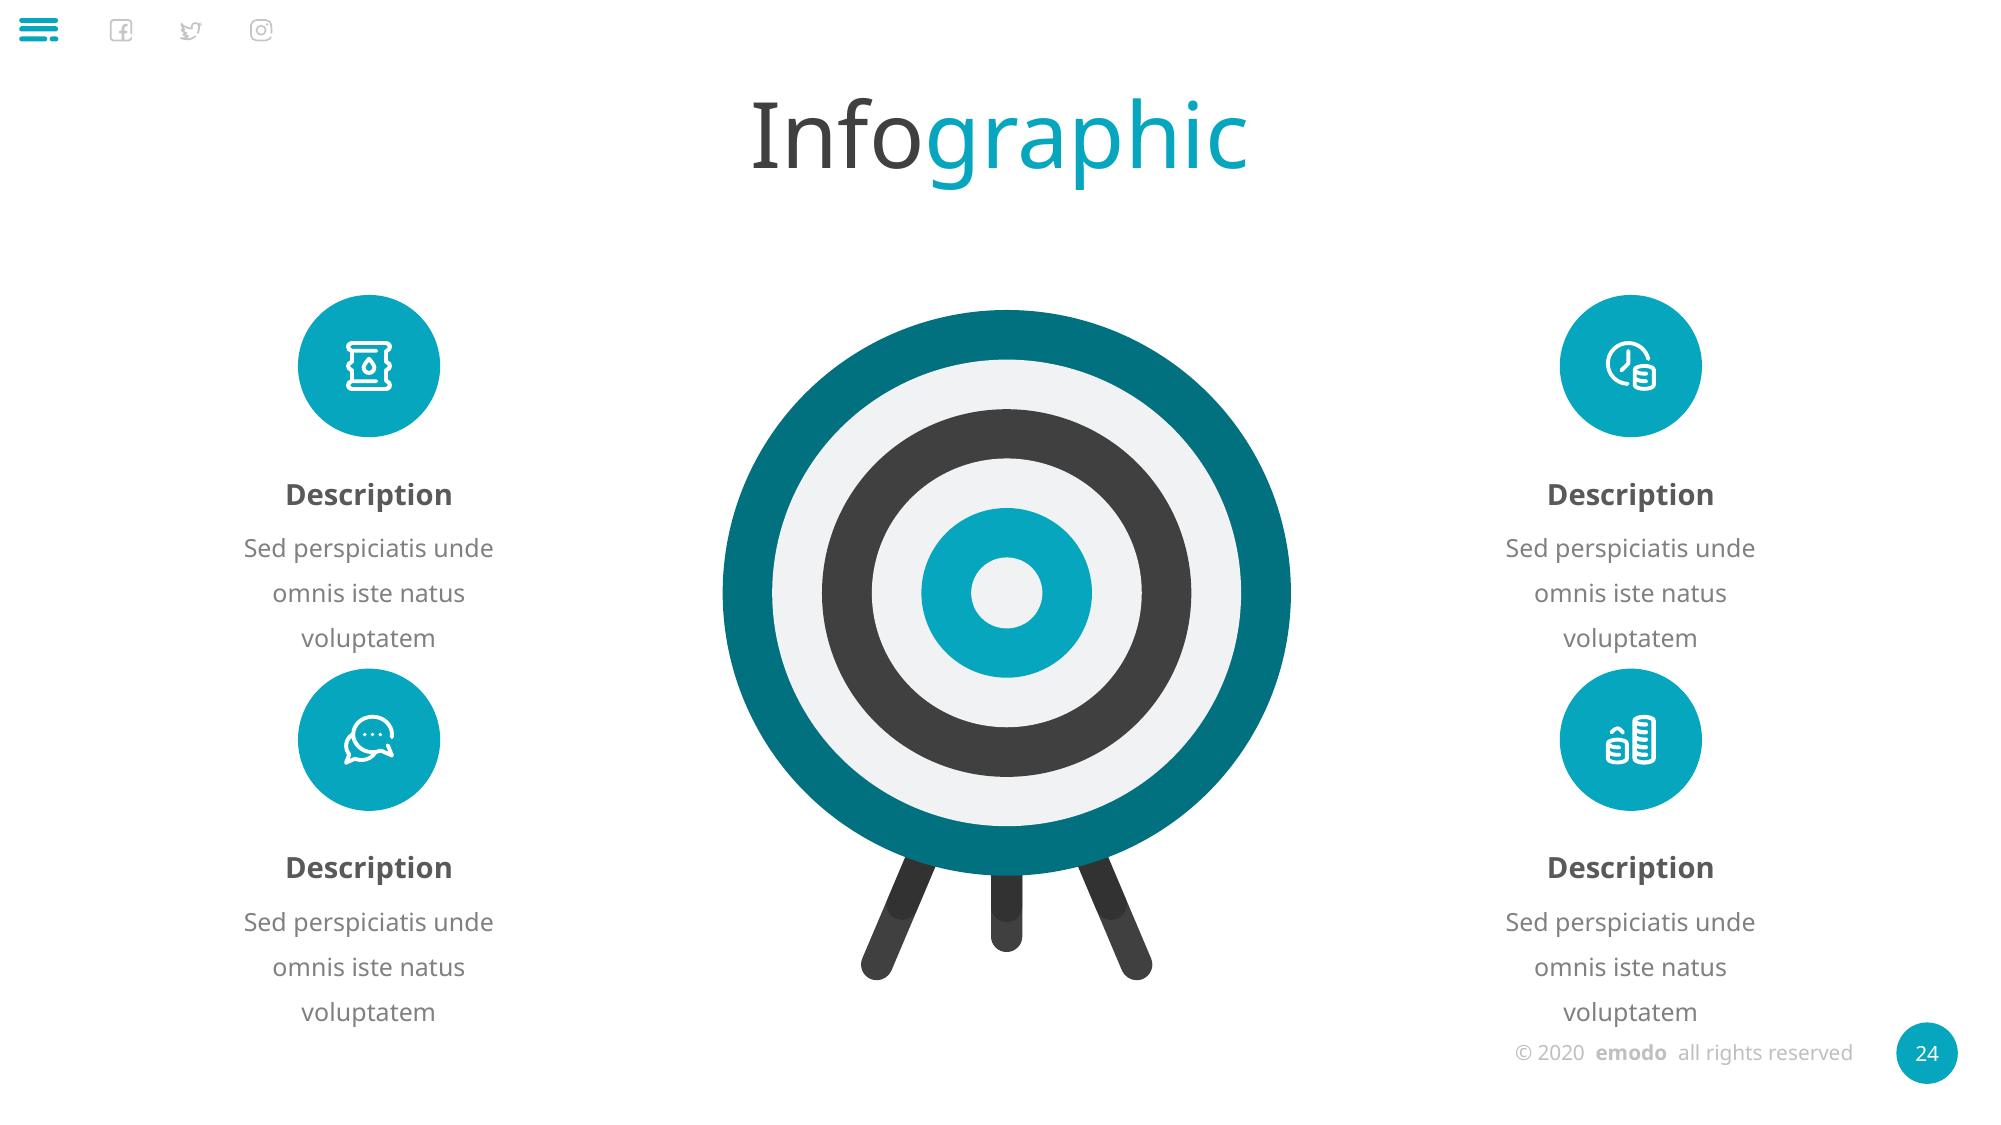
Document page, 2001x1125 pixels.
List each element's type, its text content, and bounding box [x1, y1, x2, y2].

text_box Description [285, 458, 454, 511]
text_box Sed perspiciatis unde omnis iste natus voluptatem [1467, 891, 1794, 1027]
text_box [1523, 1022, 1958, 1084]
text_box [1605, 341, 1651, 386]
text_box [1558, 667, 1704, 812]
text_box [296, 667, 442, 812]
text_box [346, 341, 393, 391]
text_box Description [285, 832, 454, 885]
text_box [19, 17, 273, 42]
text_box [1558, 293, 1704, 439]
text_box Sed perspiciatis unde omnis iste natus voluptatem [206, 517, 532, 653]
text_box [722, 310, 1291, 981]
text_box [1632, 363, 1656, 391]
text_box [1610, 726, 1625, 735]
text_box [1632, 714, 1656, 765]
text_box Description [1546, 832, 1716, 885]
text_box Description [1546, 458, 1716, 511]
text_box Sed perspiciatis unde omnis iste natus voluptatem [206, 891, 532, 1027]
text_box Sed perspiciatis unde omnis iste natus voluptatem [1467, 517, 1794, 653]
text_box Infographic [691, 76, 1309, 187]
text_box [296, 293, 442, 439]
text_box [1605, 737, 1629, 765]
text_box [344, 714, 394, 765]
